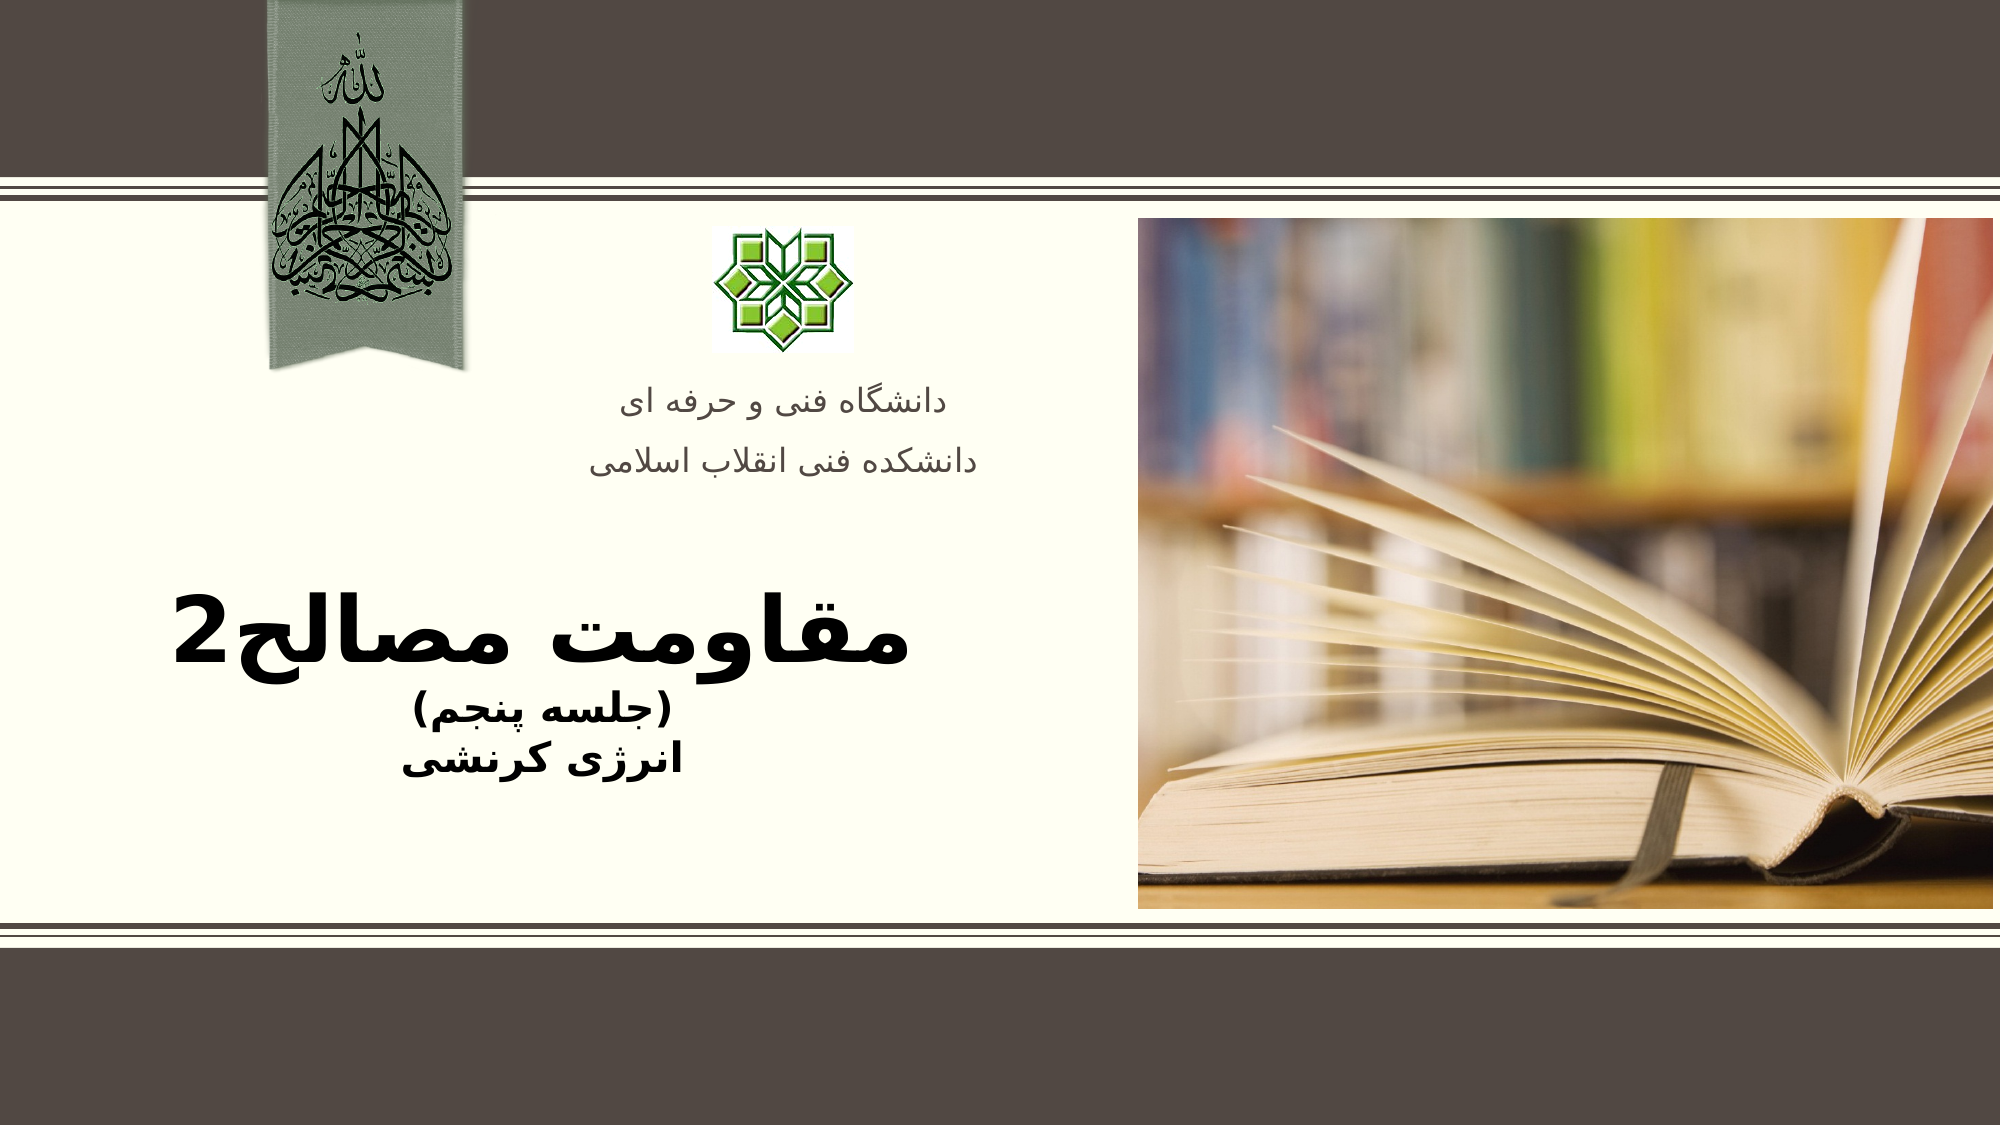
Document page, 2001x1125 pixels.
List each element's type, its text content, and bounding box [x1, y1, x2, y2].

picture [263, 25, 465, 308]
text_box مقاومت مصالح2 (جلسه پنجم) انرژی کرنشی [88, 563, 996, 789]
picture [1138, 218, 1993, 909]
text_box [484, 226, 1082, 484]
